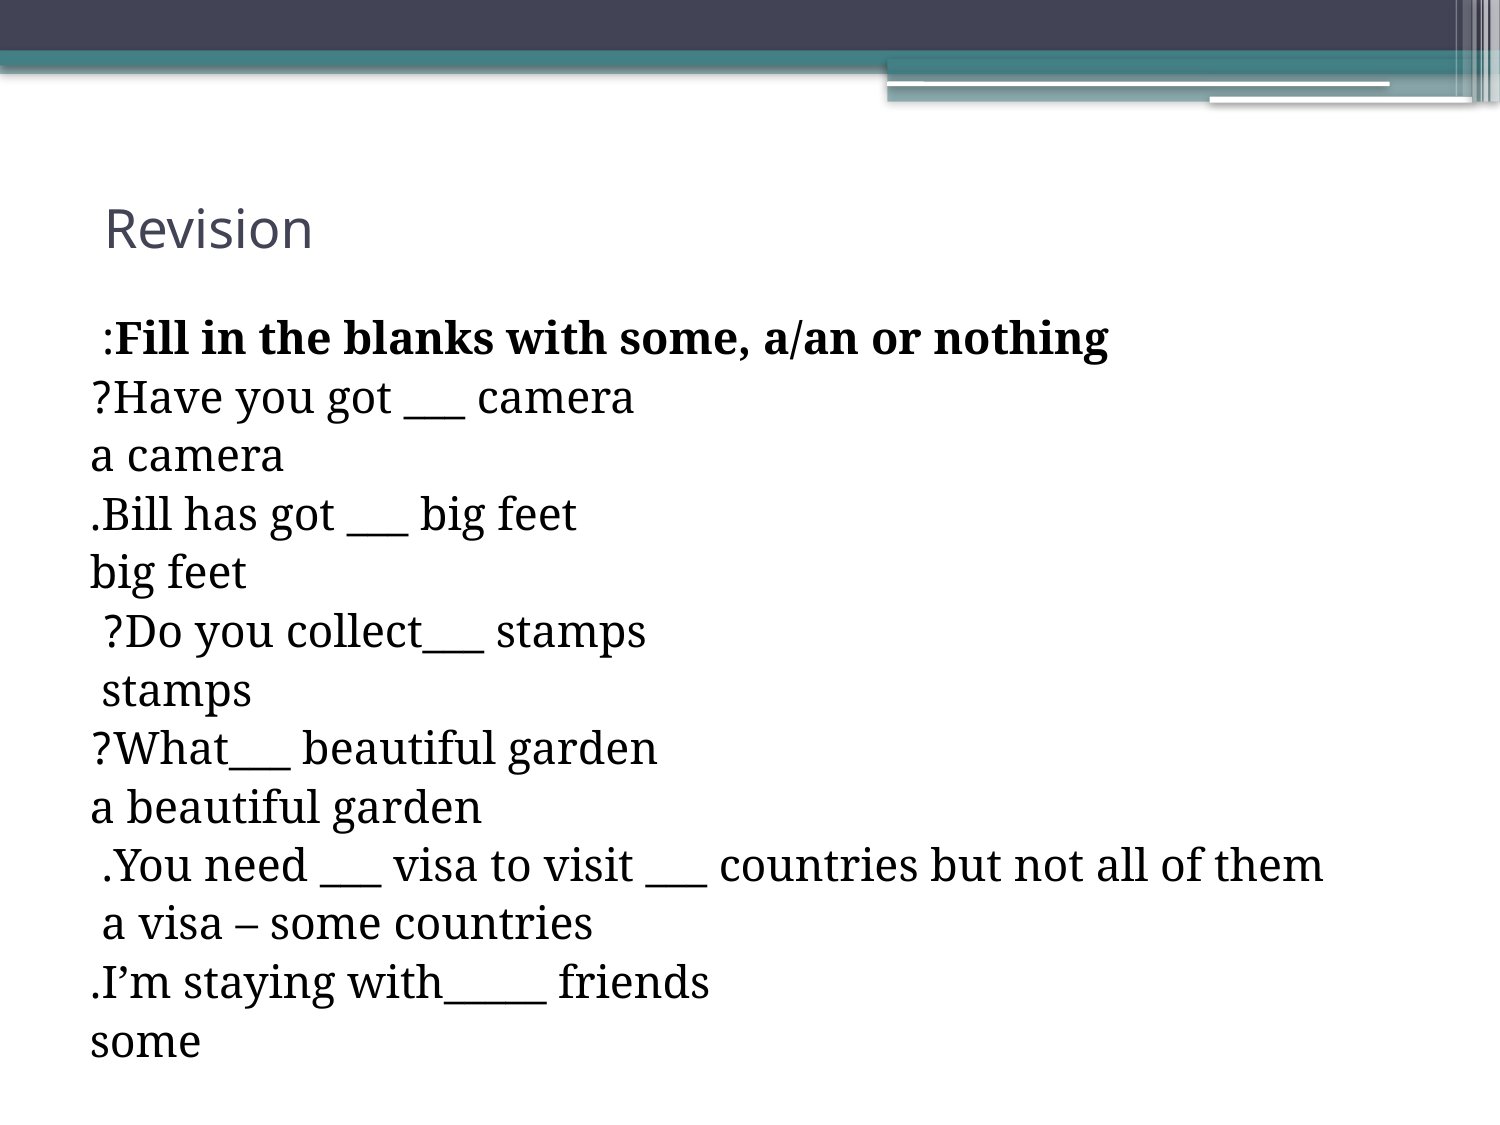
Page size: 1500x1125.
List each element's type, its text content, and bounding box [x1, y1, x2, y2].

title Revision [75, 187, 1425, 268]
list Fill in the blanks with some, a/an or nothing: Have you got ___ camera? a camera Bill has got ___ big feet. big feet Do you collect___ stamps? stamps What___ beautiful garden? a beautiful garden You need ___ visa to visit ___ countries but not all of them. a visa – some countries I’m staying with_____ friends. some [75, 302, 1425, 1079]
